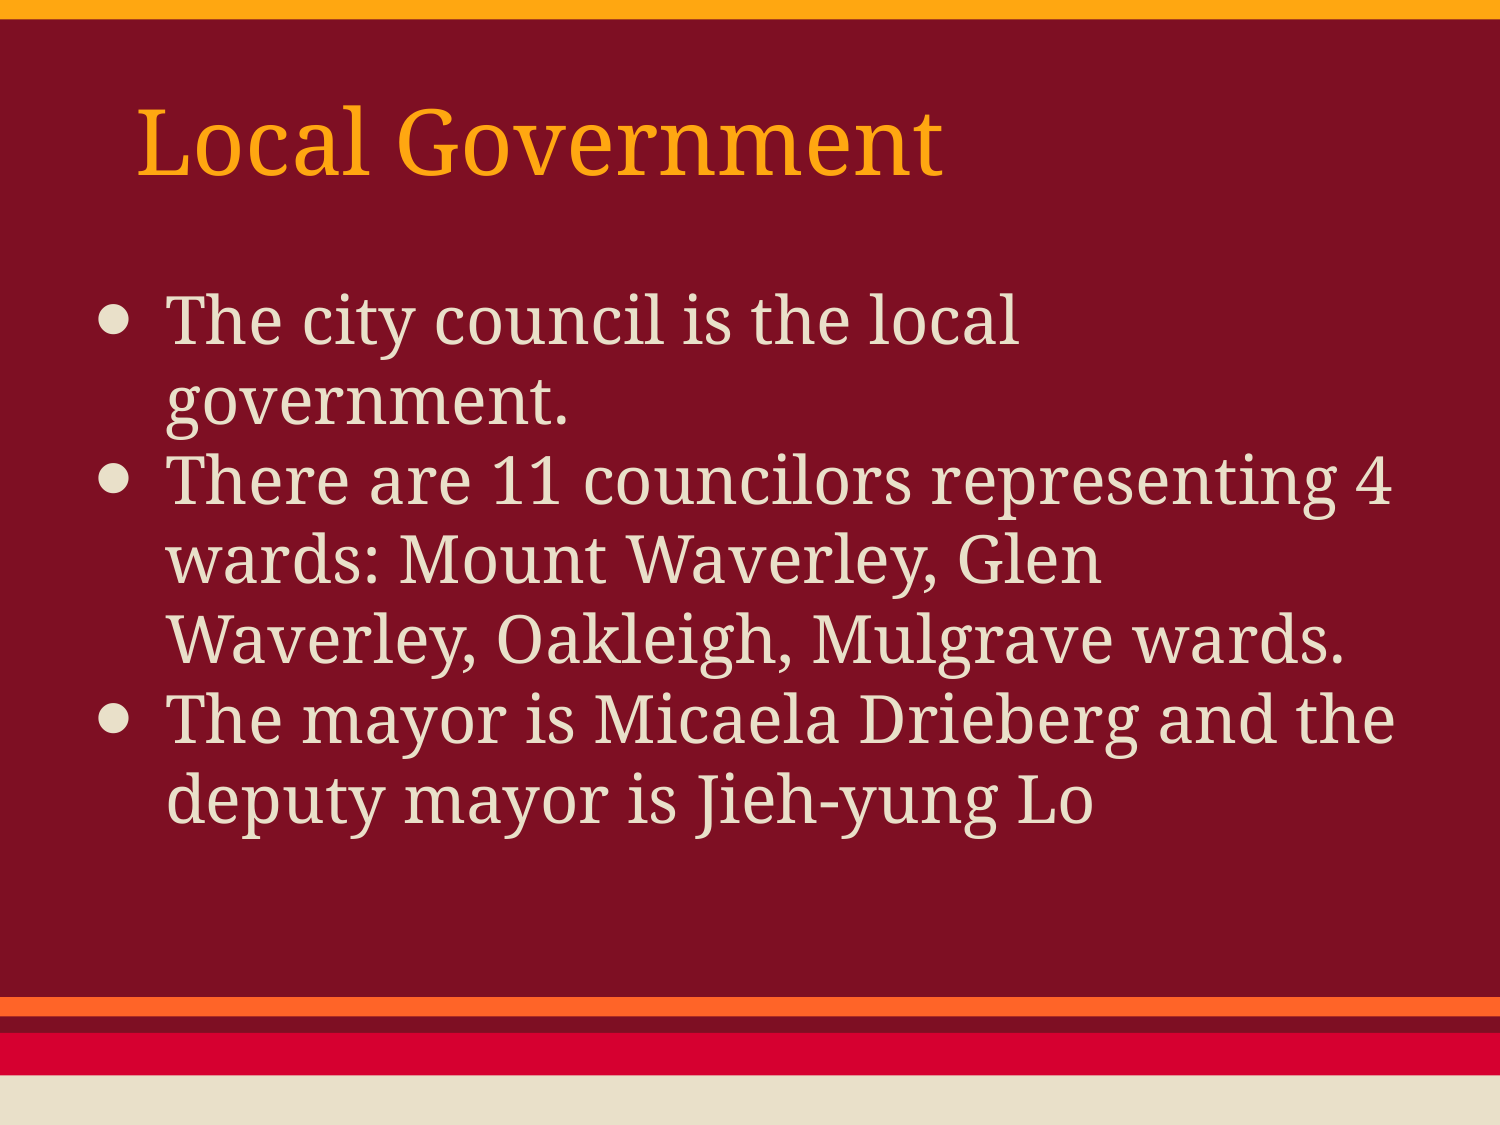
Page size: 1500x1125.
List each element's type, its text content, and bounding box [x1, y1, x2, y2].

list The city council is the local government. There are 11 councilors representing 4 wards: Mount Waverley, Glen Waverley, Oakleigh, Mulgrave wards. The mayor is Micaela Drieberg and the deputy mayor is Jieh-yung Lo [75, 262, 1425, 978]
title Local Government [75, 45, 1425, 233]
